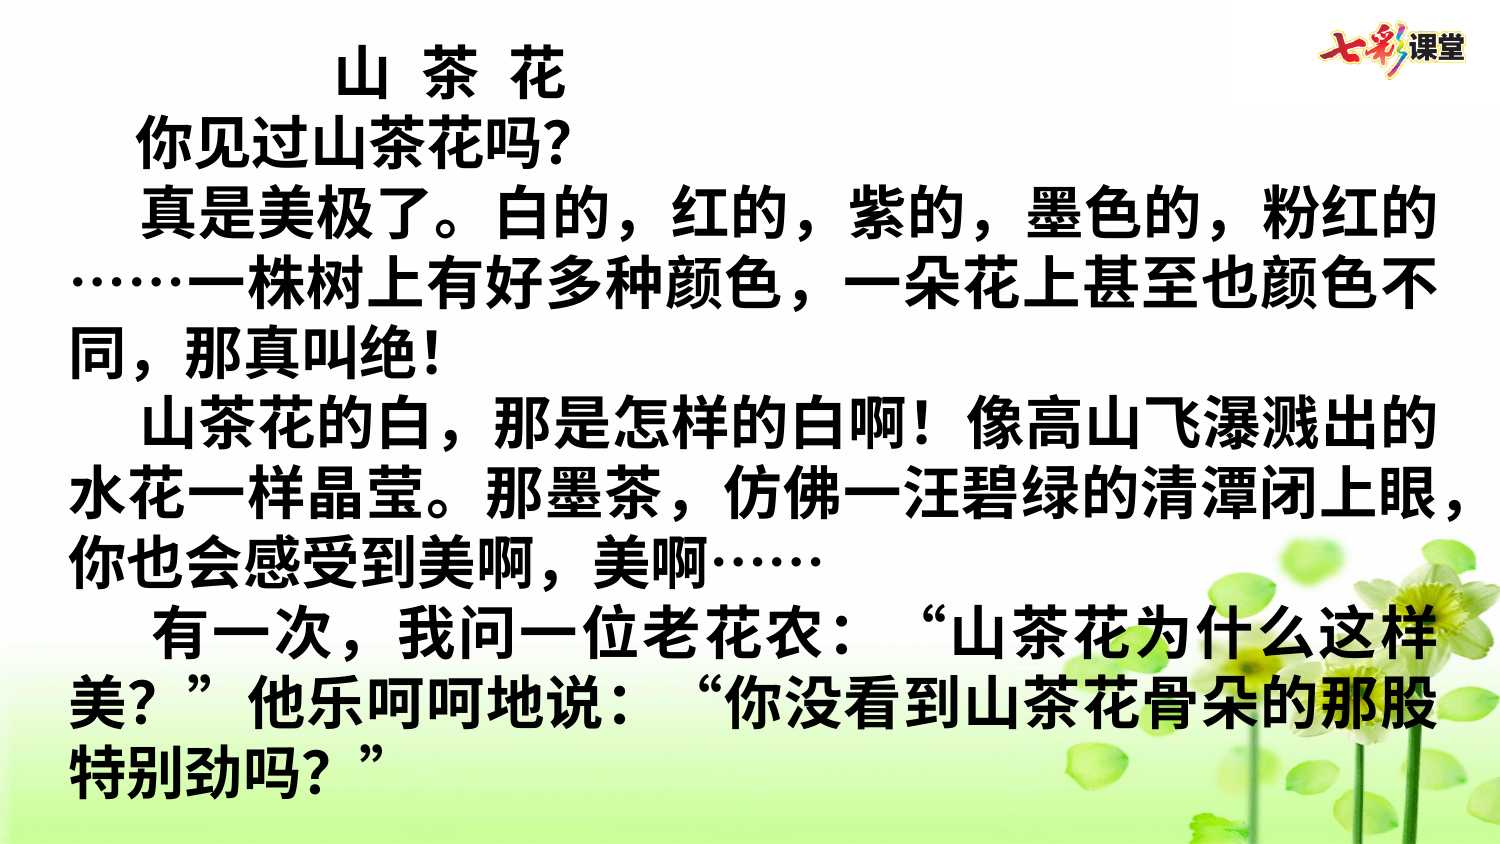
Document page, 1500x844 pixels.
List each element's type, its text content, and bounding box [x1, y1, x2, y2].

picture [0, 0, 1500, 844]
text_box 山 茶 花 你见过山茶花吗？ 真是美极了。白的，红的，紫的，墨色的，粉红的……一株树上有好多种颜色，一朵花上甚至也颜色不同，那真叫绝！ 山茶花的白，那是怎样的白啊！像高山飞瀑溅出的水花一样晶莹。那墨茶，仿佛一汪碧绿的清潭闭上眼，你也会感受到美啊，美啊…… 有一次，我问一位老花农：“山茶花为什么这样美？”他乐呵呵地说：“你没看到山茶花骨朵的那股特别劲吗？” [53, 28, 1454, 814]
